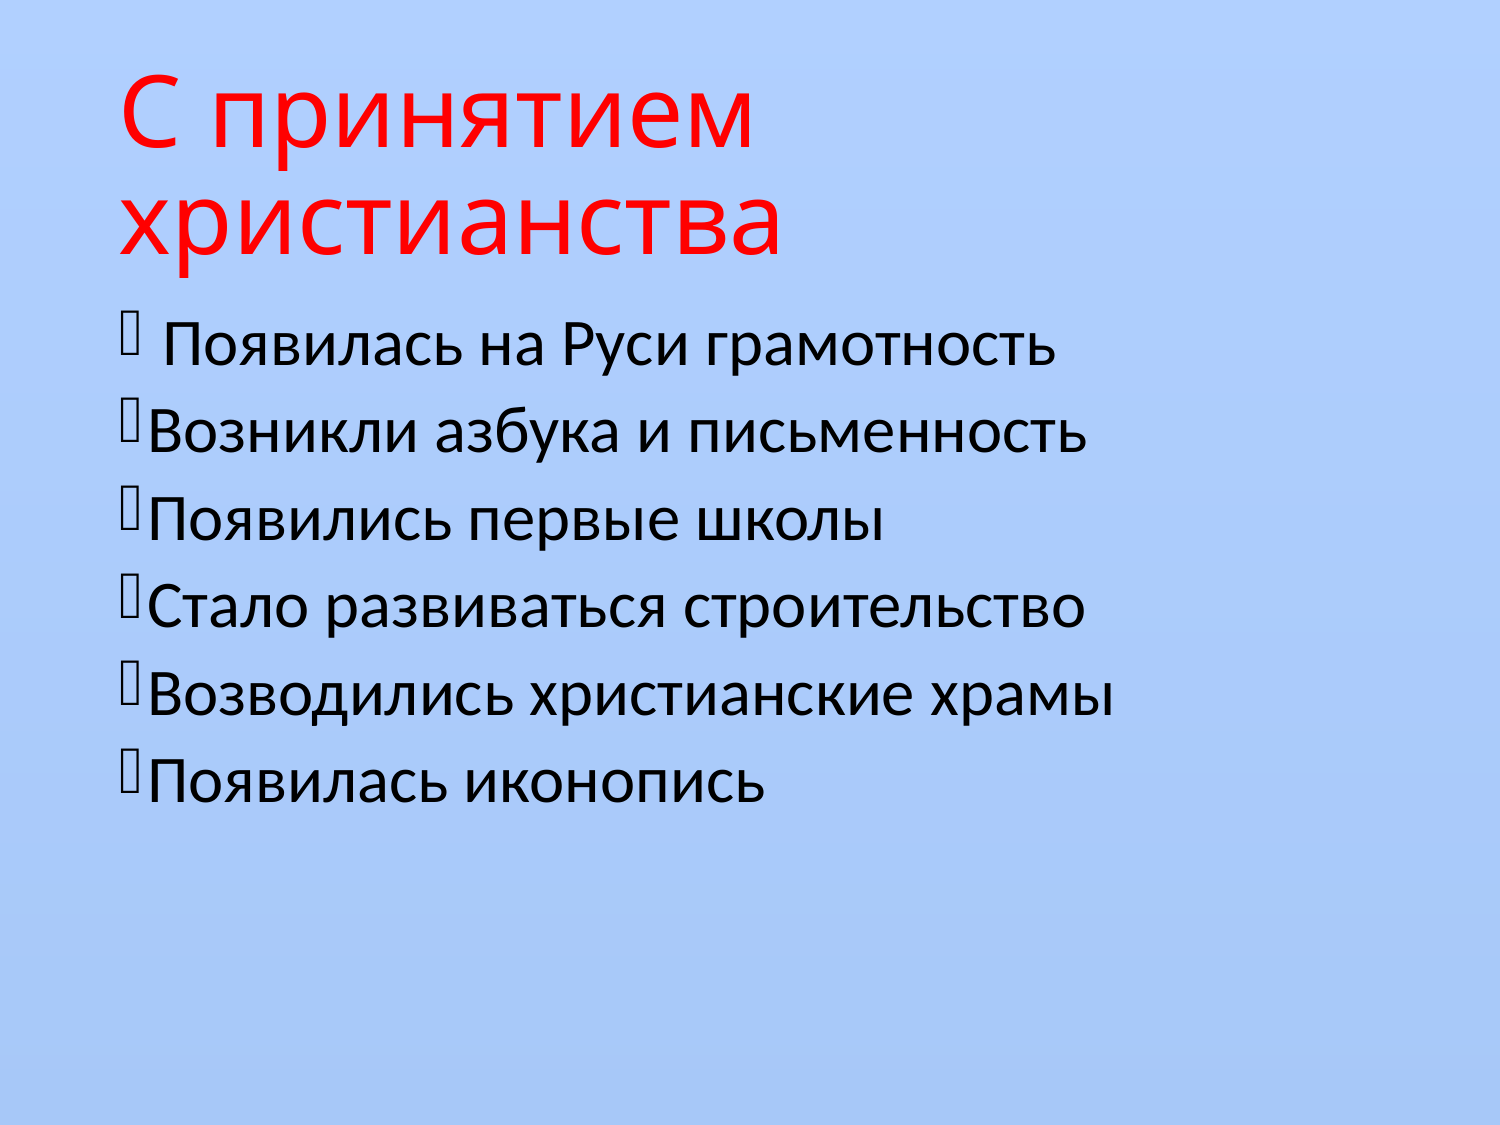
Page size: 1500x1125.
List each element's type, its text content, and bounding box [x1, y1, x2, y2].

title С принятием христианства [103, 59, 1398, 278]
list Появилась на Руси грамотность Возникли азбука и письменность Появились первые школы Стало развиваться строительство Возводились христианские храмы Появилась иконопись [103, 299, 1398, 1015]
